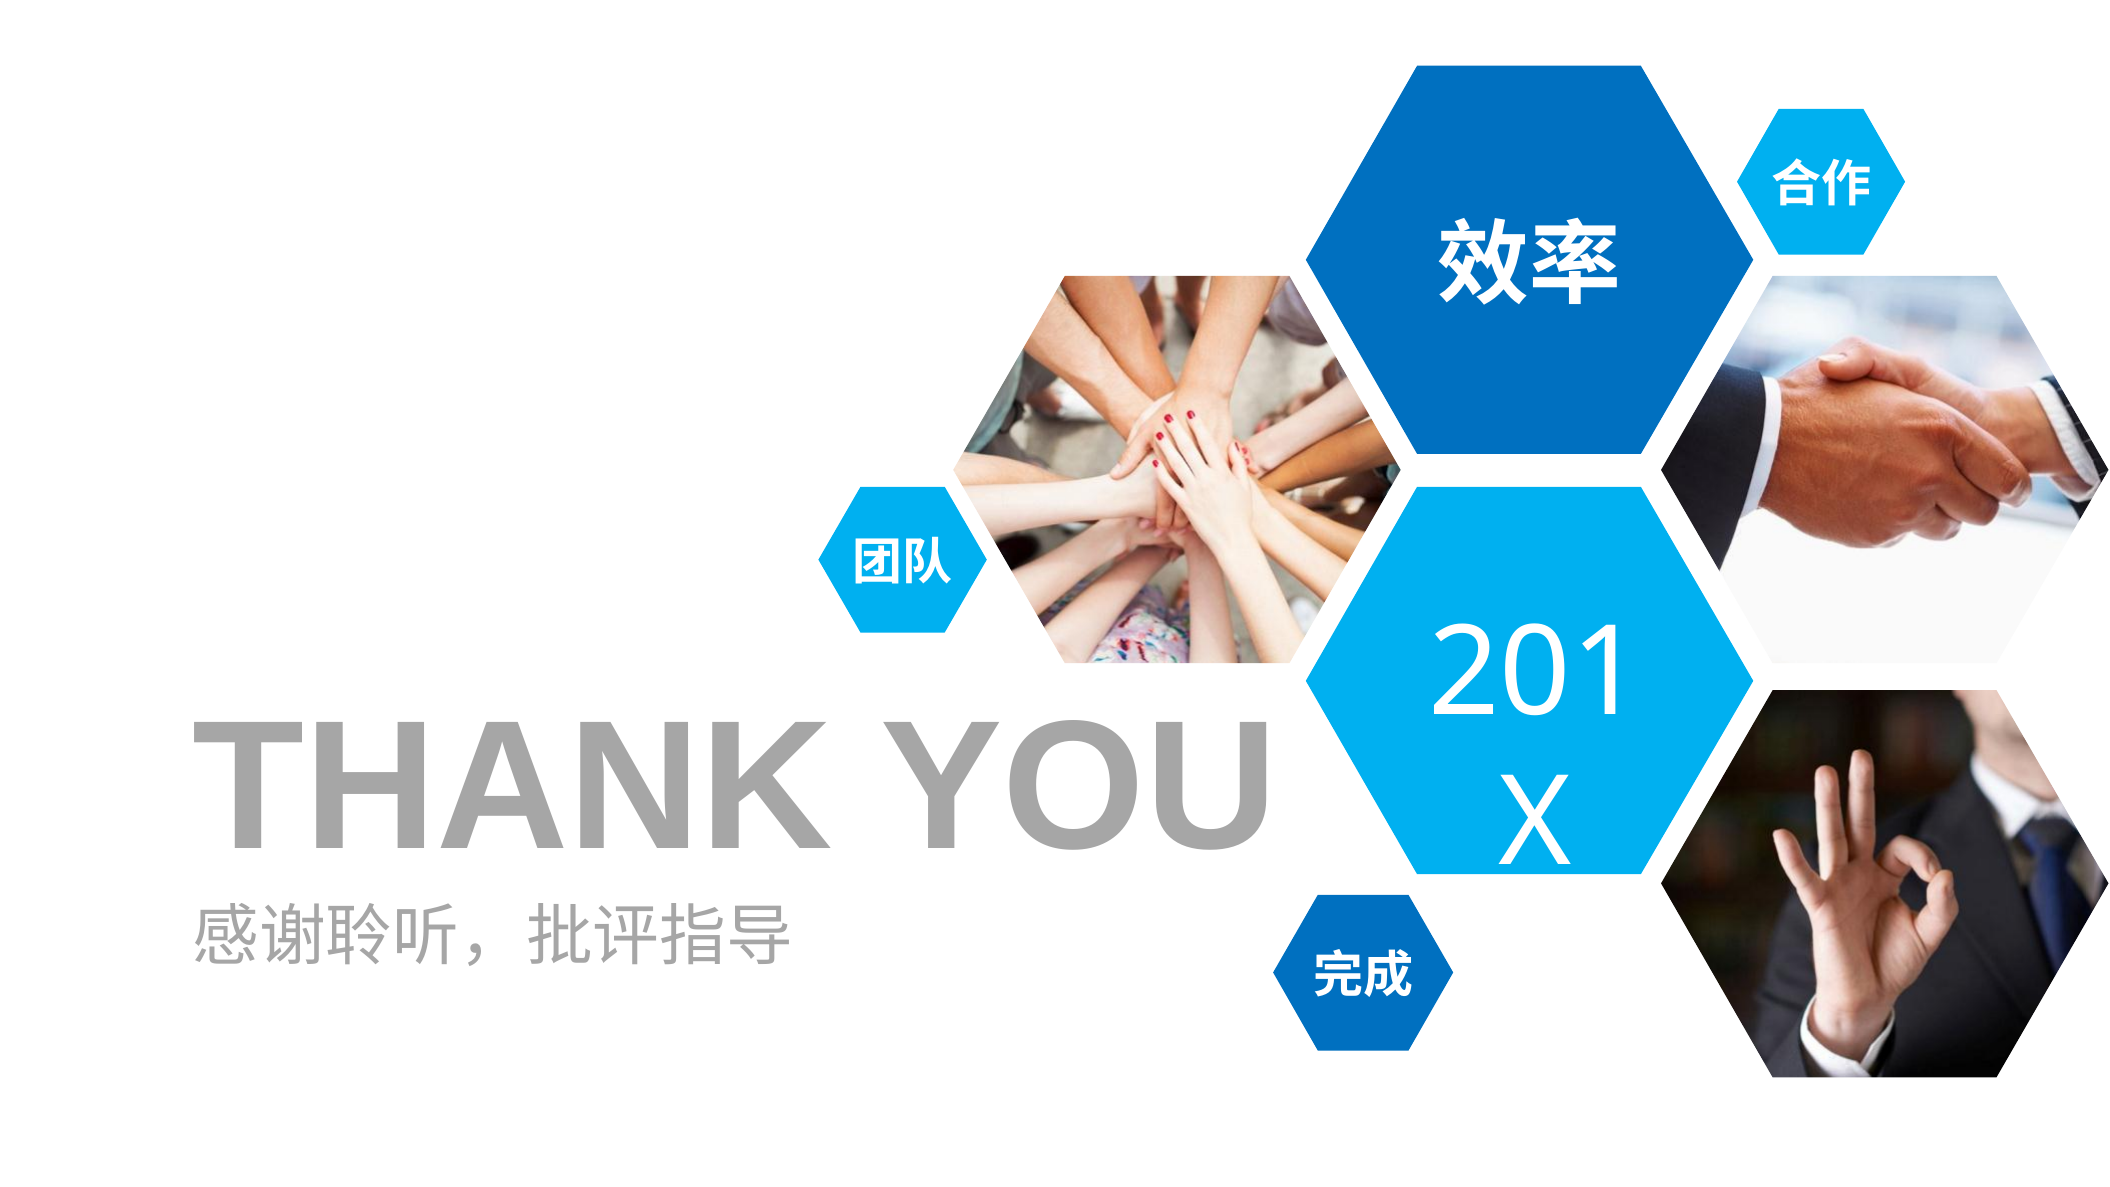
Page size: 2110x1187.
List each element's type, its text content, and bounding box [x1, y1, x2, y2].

text_box 完成 [1273, 894, 1454, 1051]
text_box [1306, 486, 1754, 861]
text_box Thank you [192, 665, 1306, 886]
text_box [1662, 690, 2109, 1078]
text_box [953, 275, 1401, 664]
text_box 合作 [1737, 108, 1906, 255]
text_box 201X [1409, 589, 1662, 890]
text_box 感谢聆听，批评指导 [192, 892, 819, 973]
text_box [1661, 275, 2109, 664]
text_box 效率 [1305, 65, 1754, 454]
text_box 团队 [818, 486, 987, 633]
